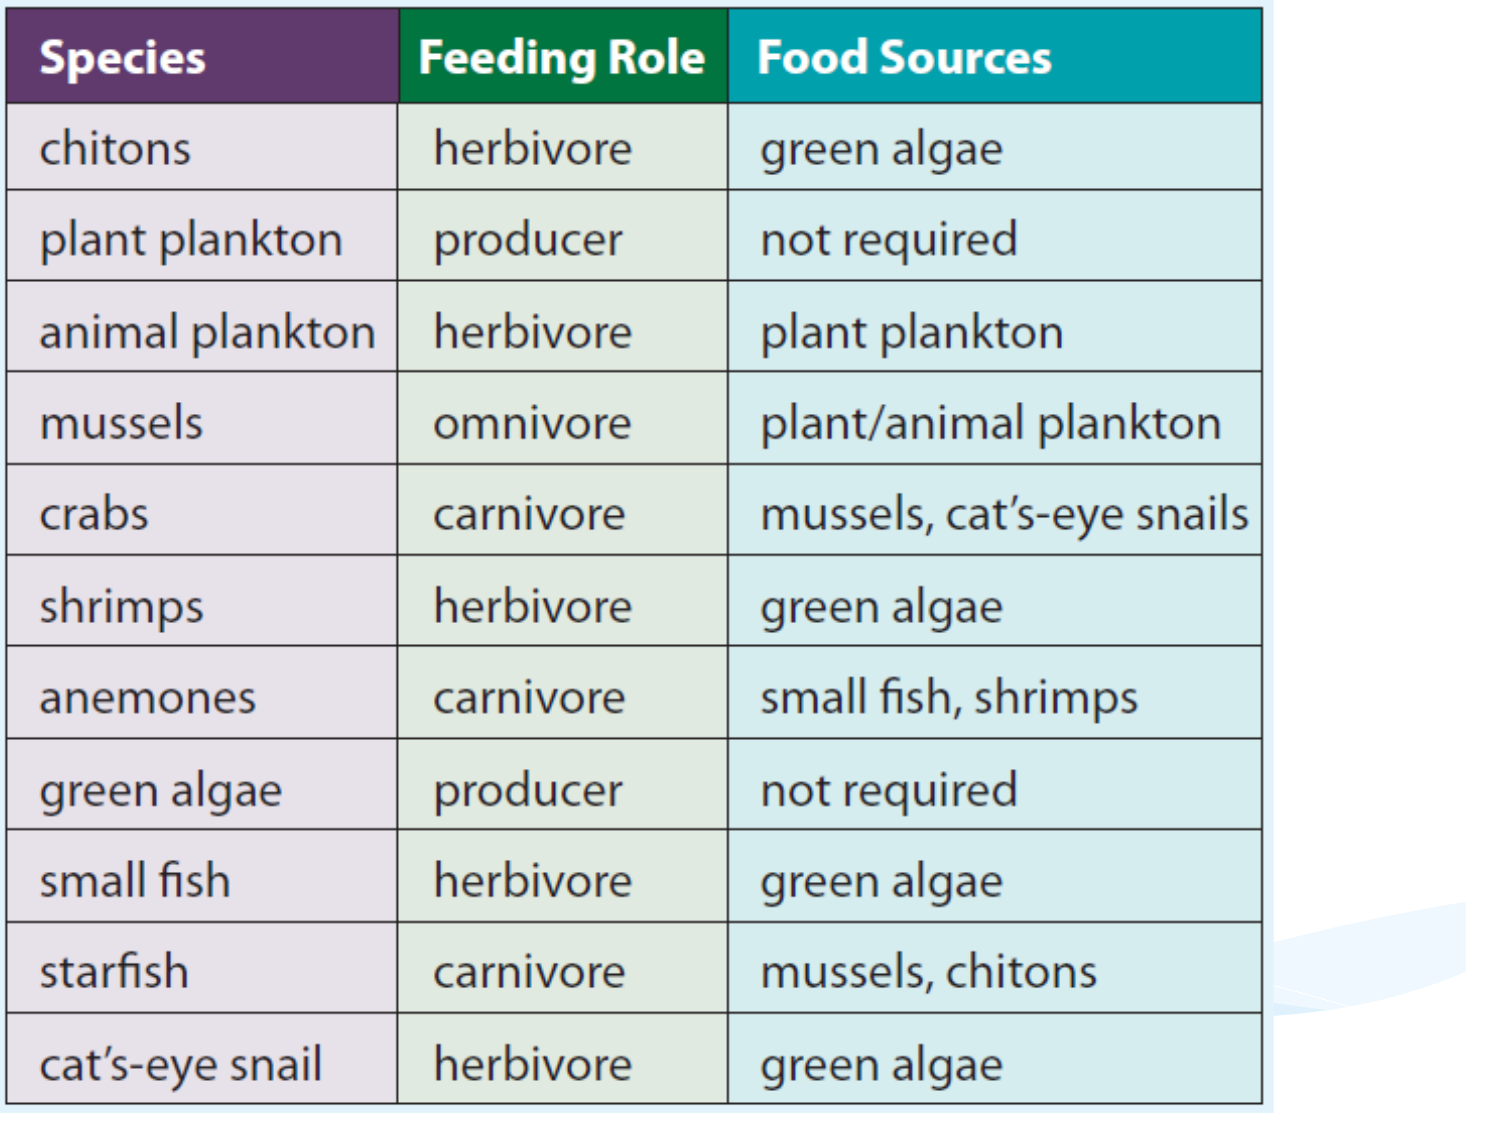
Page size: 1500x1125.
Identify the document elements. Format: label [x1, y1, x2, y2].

picture [0, 0, 1274, 1113]
